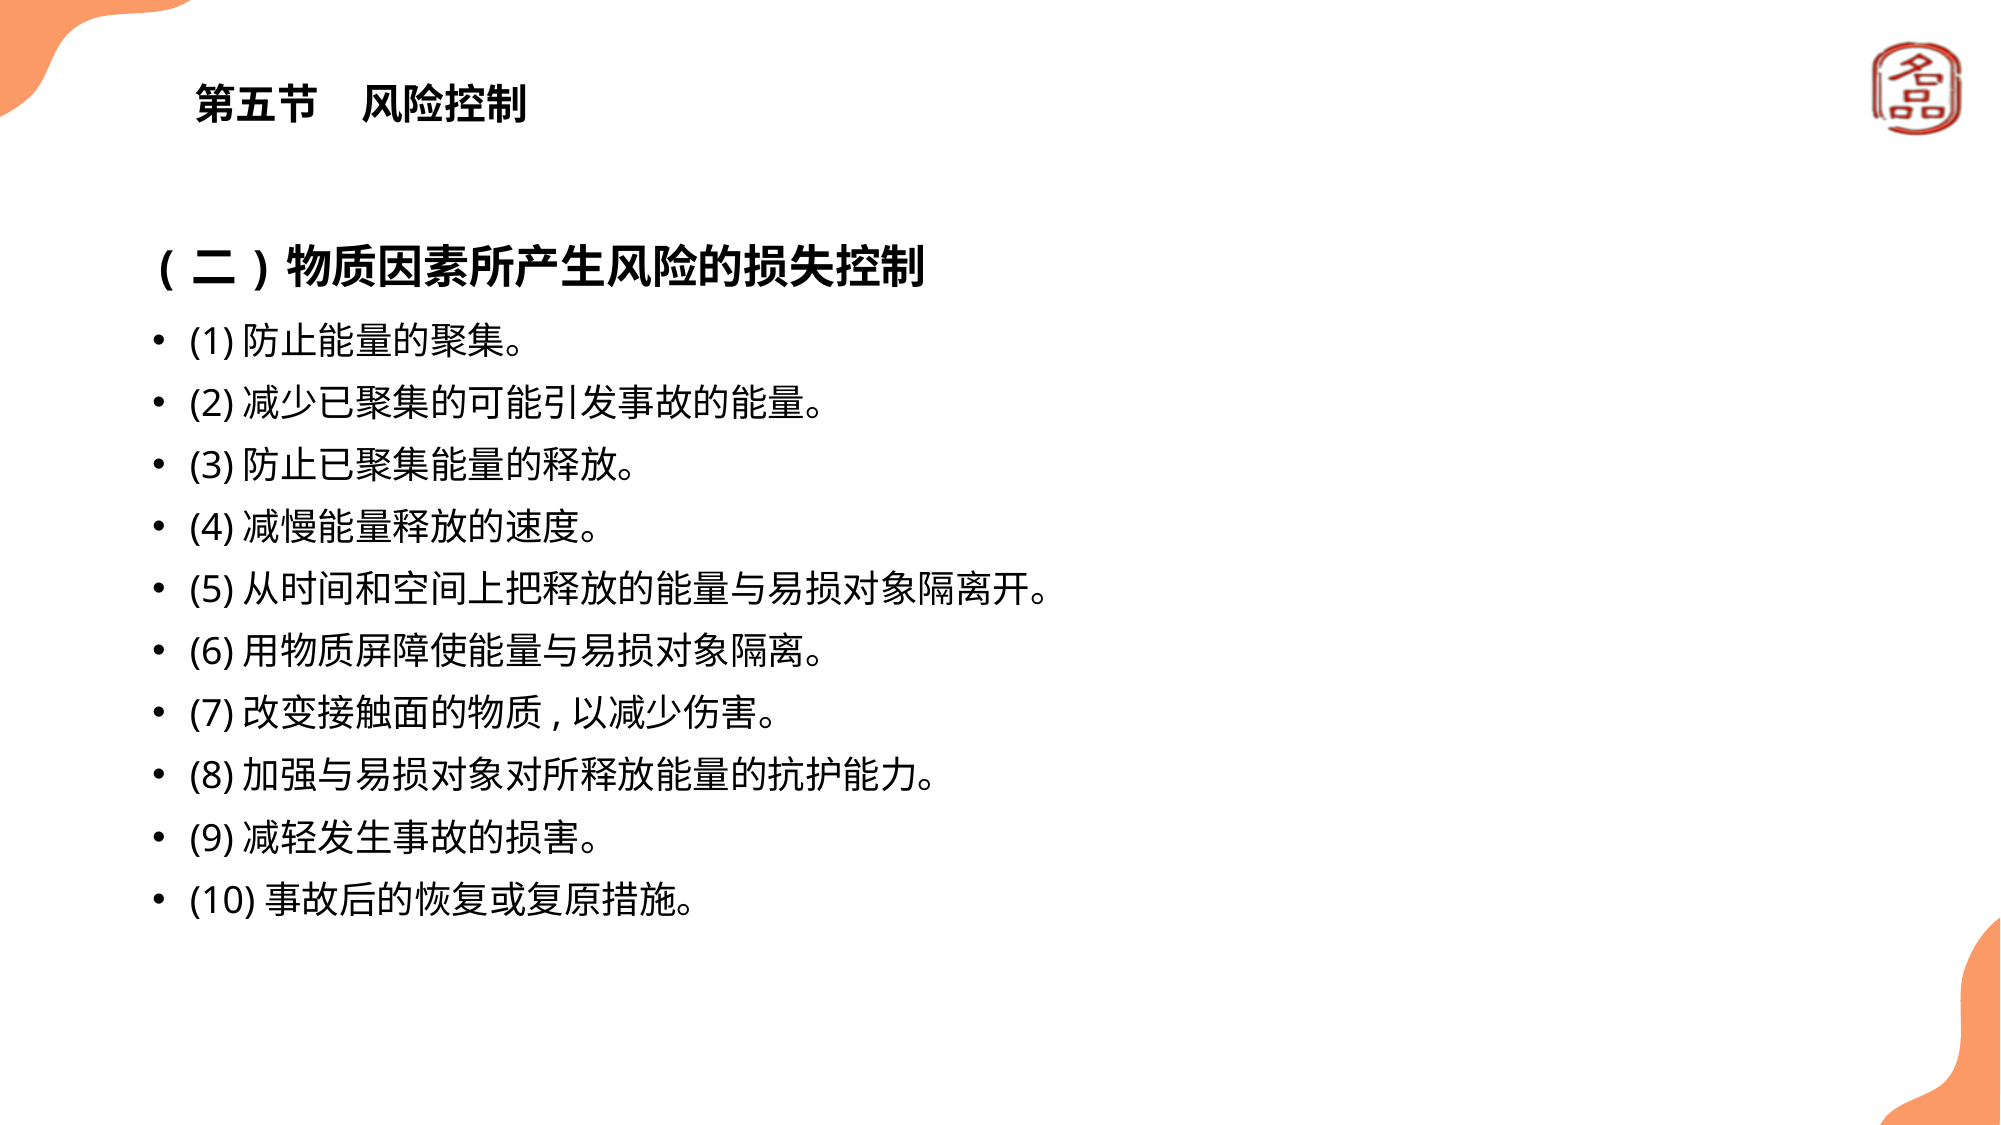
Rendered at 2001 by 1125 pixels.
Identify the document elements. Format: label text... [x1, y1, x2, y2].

list (二)物质因素所产生风险的损失控制 (1)防止能量的聚集。 (2)减少已聚集的可能引发事故的能量。 (3)防止已聚集能量的释放。 (4)减慢能量释放的速度。 (5)从时间和空间上把释放的能量与易损对象隔离开。 (6)用物质屏障使能量与易损对象隔离。 (7)改变接触面的物质,以减少伤害。 (8)加强与易损对象对所释放能量的抗护能力。 (9)减轻发生事故的损害。 (10)事故后的恢复或复原措施。 [137, 217, 1863, 1031]
title 第五节 风险控制 [137, 60, 1863, 152]
picture [1861, 10, 1990, 147]
